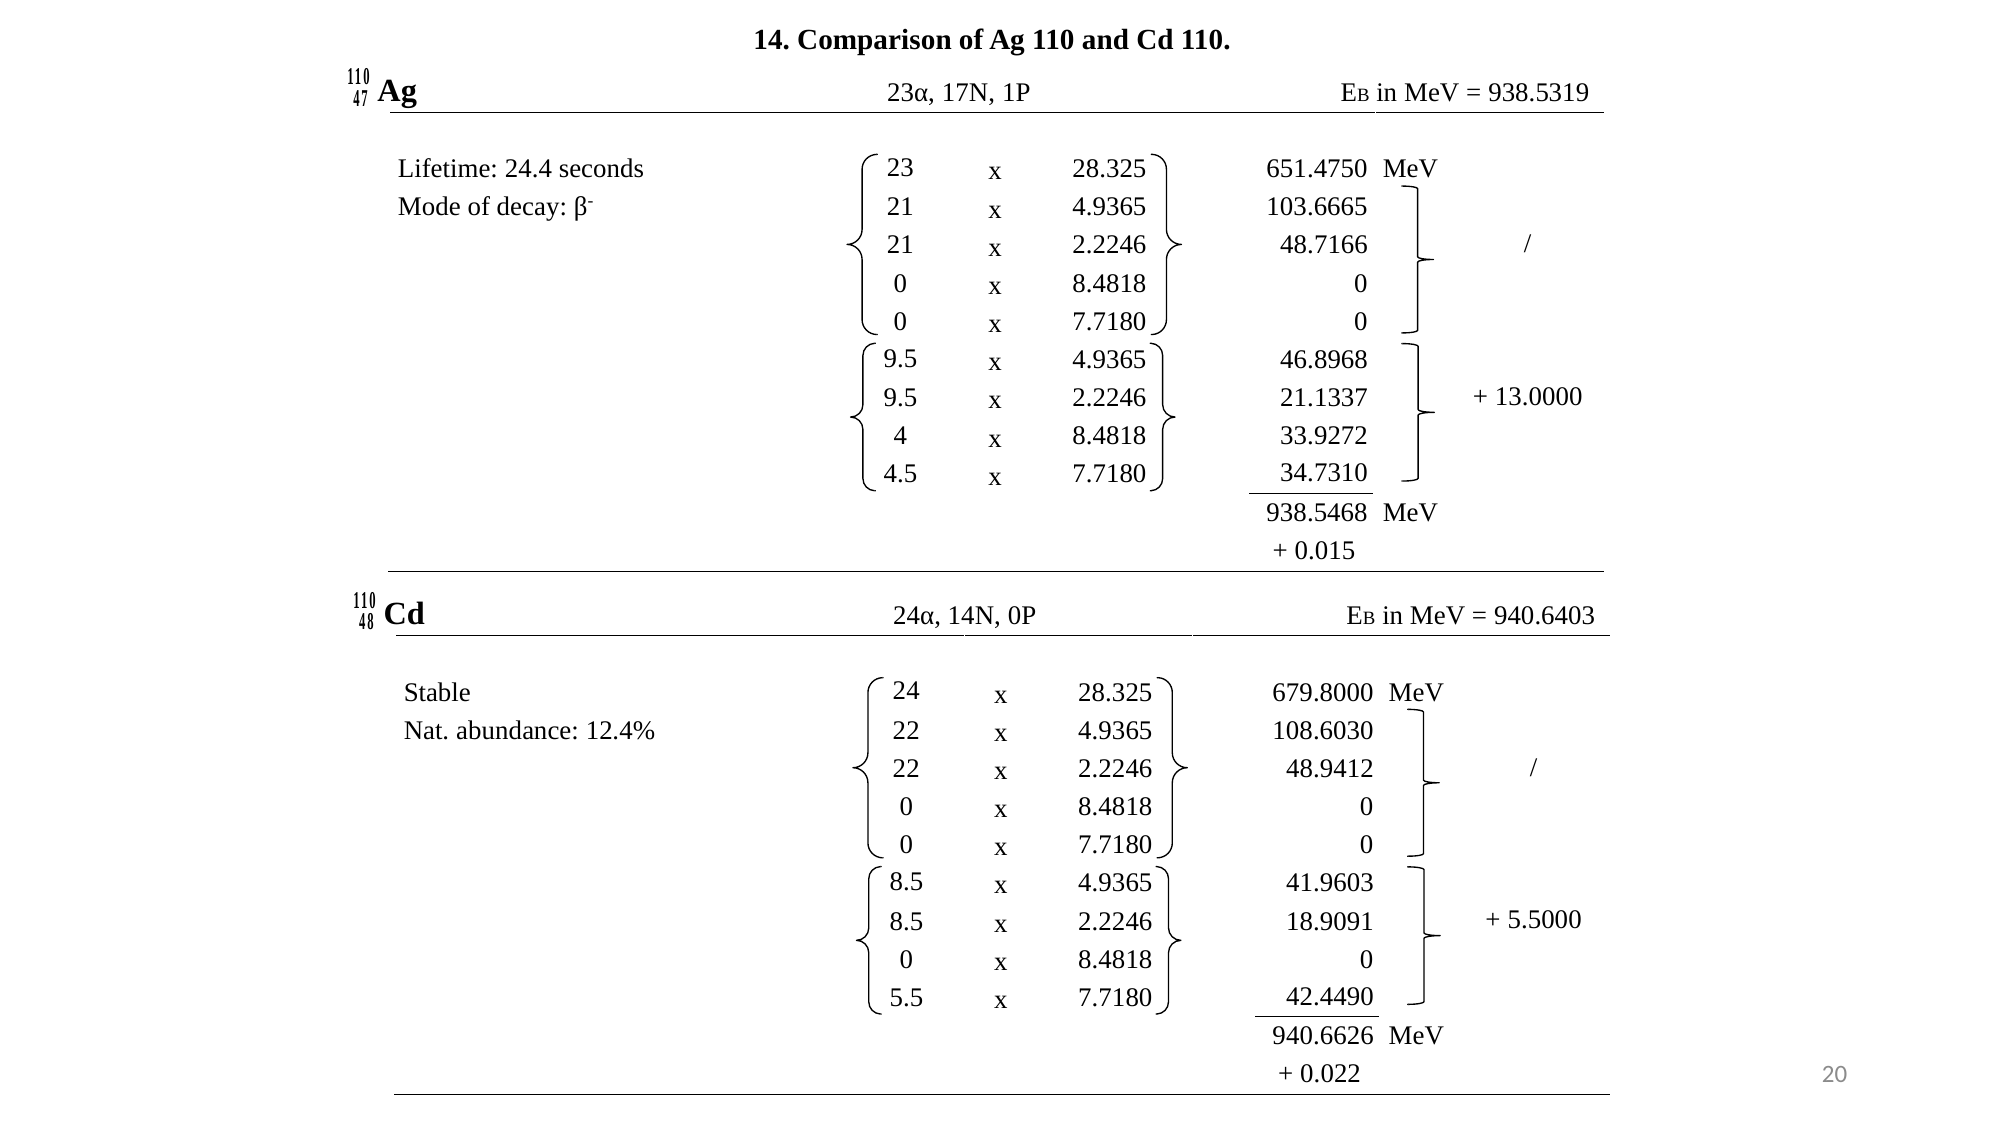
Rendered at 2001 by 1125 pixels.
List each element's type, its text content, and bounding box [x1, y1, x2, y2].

picture [353, 585, 1653, 1107]
picture [347, 62, 1647, 584]
slide_number 20 [1653, 1042, 1863, 1103]
text_box 14. Comparison of Ag 110 and Cd 110. [738, 10, 1256, 62]
